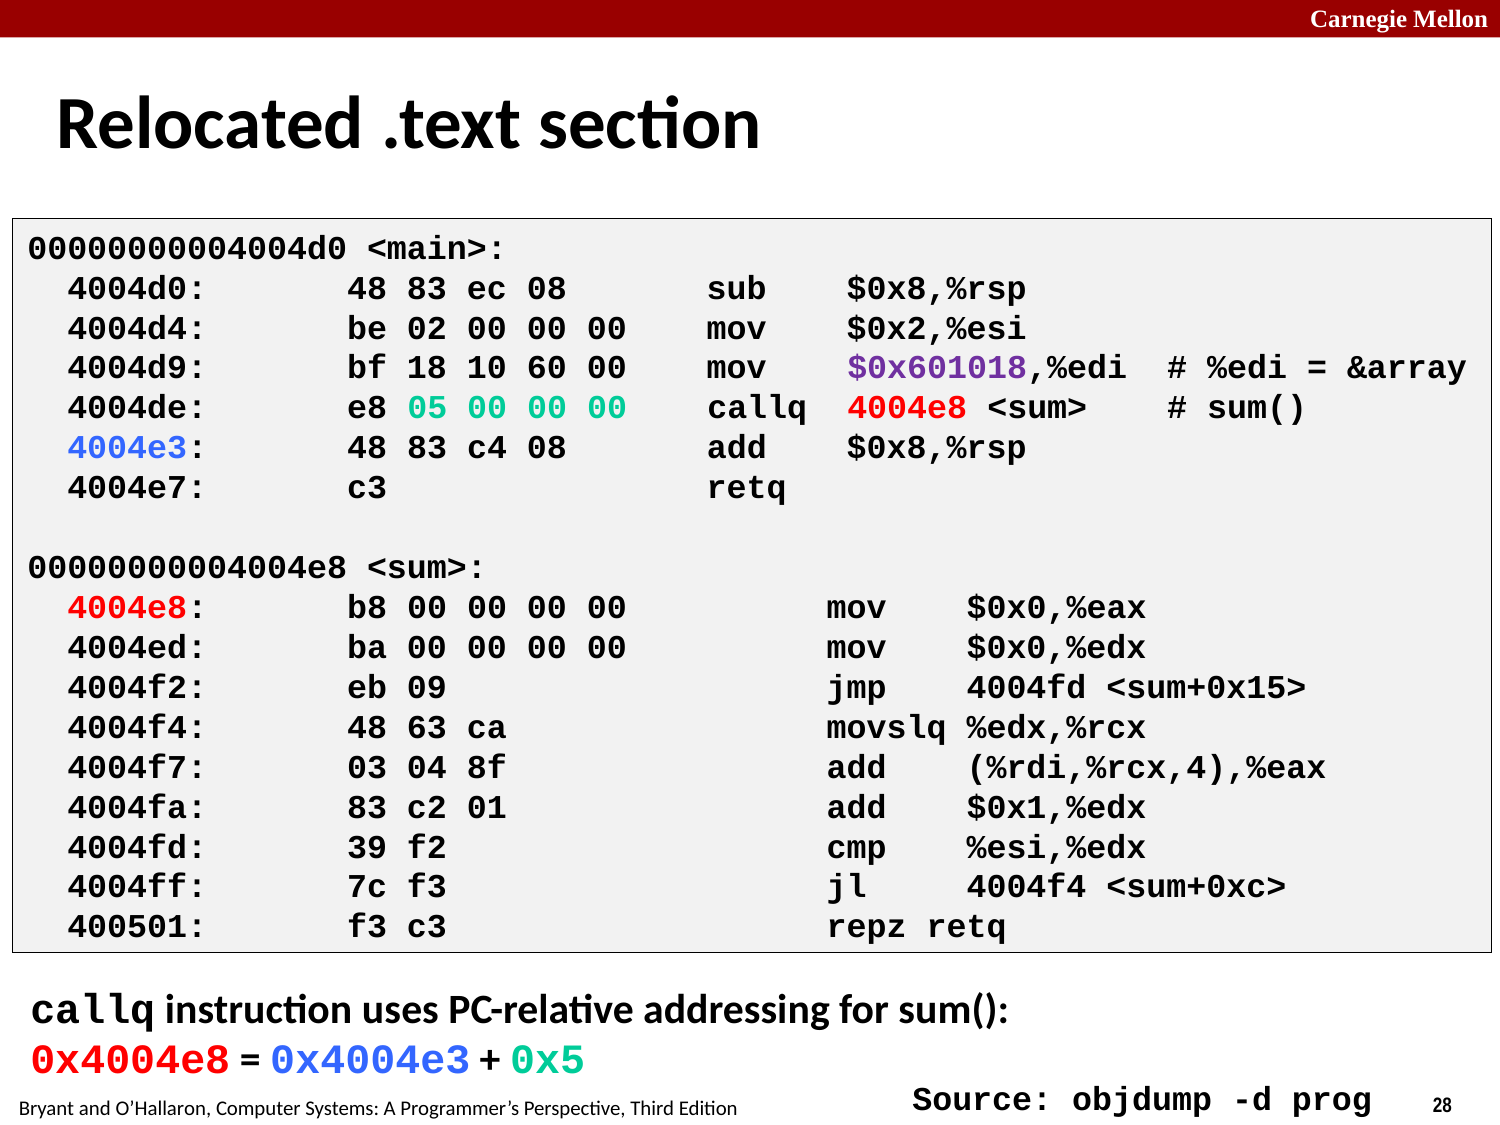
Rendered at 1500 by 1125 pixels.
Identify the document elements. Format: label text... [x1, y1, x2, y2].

text_box callq instruction uses PC-relative addressing for sum(): 0x4004e8 = 0x4004e3 + 0x5 [15, 974, 1044, 1090]
text_box 00000000004004d0 <main>: 4004d0: 48 83 ec 08 sub $0x8,%rsp 4004d4: be 02 00 00 00 mov $0x2,%esi 4004d9: bf 18 10 60 00 mov $0x601018,%edi # %edi = &array 4004de: e8 05 00 00 00 callq 4004e8 <sum> # sum() 4004e3: 48 83 c4 08 add $0x8,%rsp 4004e7: c3 retq 00000000004004e8 <sum>: 4004e8: b8 00 00 00 00 mov $0x0,%eax 4004ed: ba 00 00 00 00 mov $0x0,%edx 4004f2: eb 09 jmp 4004fd <sum+0x15> 4004f4: 48 63 ca movslq %edx,%rcx 4004f7: 03 04 8f add (%rdi,%rcx,4),%eax 4004fa: 83 c2 01 add $0x1,%edx 4004fd: 39 f2 cmp %esi,%edx 4004ff: 7c f3 jl 4004f4 <sum+0xc> 400501: f3 c3 repz retq [12, 218, 1492, 953]
text_box Source: objdump -d prog [897, 1069, 1388, 1125]
title Relocated .text section [40, 24, 1500, 212]
